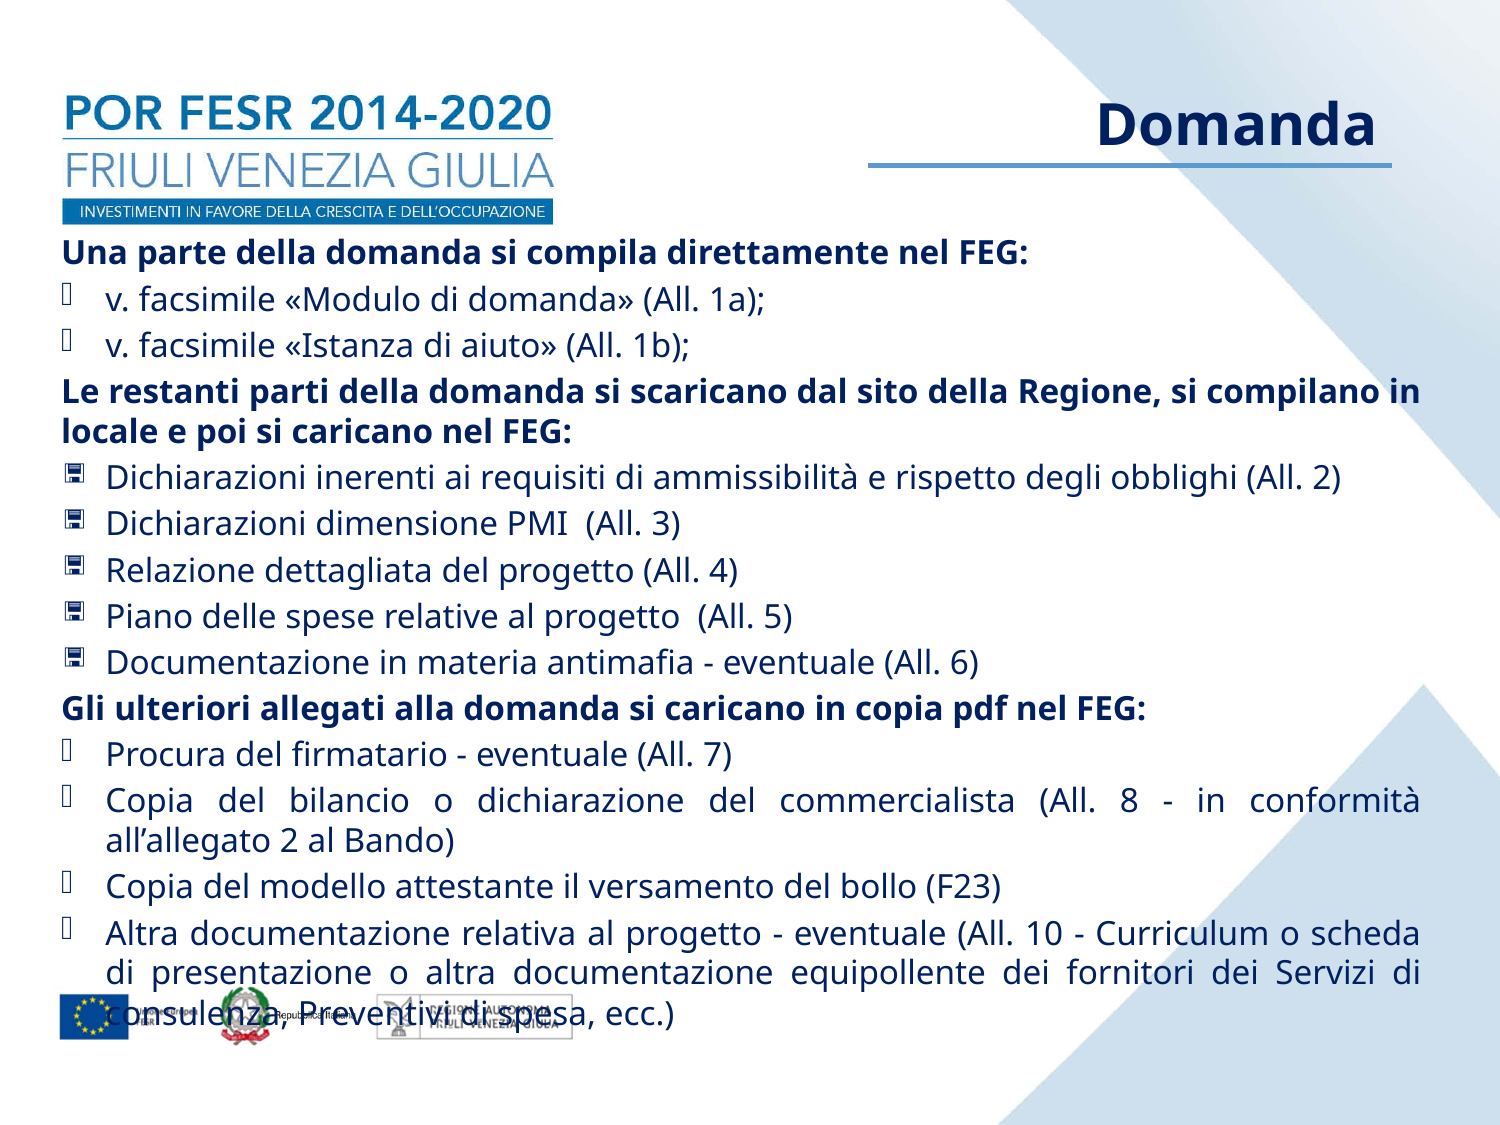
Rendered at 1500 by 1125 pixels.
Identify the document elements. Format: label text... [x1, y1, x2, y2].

text_box Domanda [655, 79, 1393, 165]
picture [0, 0, 1500, 1125]
text_box Una parte della domanda si compila direttamente nel FEG: v. facsimile «Modulo di domanda» (All. 1a); v. facsimile «Istanza di aiuto» (All. 1b); Le restanti parti della domanda si scaricano dal sito della Regione, si compilano in locale e poi si caricano nel FEG: Dichiarazioni inerenti ai requisiti di ammissibilità e rispetto degli obblighi (All. 2) Dichiarazioni dimensione PMI (All. 3) Relazione dettagliata del progetto (All. 4) Piano delle spese relative al progetto (All. 5) Documentazione in materia antimafia - eventuale (All. 6) Gli ulteriori allegati alla domanda si caricano in copia pdf nel FEG: Procura del firmatario - eventuale (All. 7) Copia del bilancio o dichiarazione del commercialista (All. 8 - in conformità all’allegato 2 al Bando) Copia del modello attestante il versamento del bollo (F23) Altra documentazione relativa al progetto - eventuale (All. 10 - Curriculum o scheda di presentazione o altra documentazione equipollente dei fornitori dei Servizi di consulenza, Preventivi di spesa, ecc.) [61, 231, 1424, 1059]
